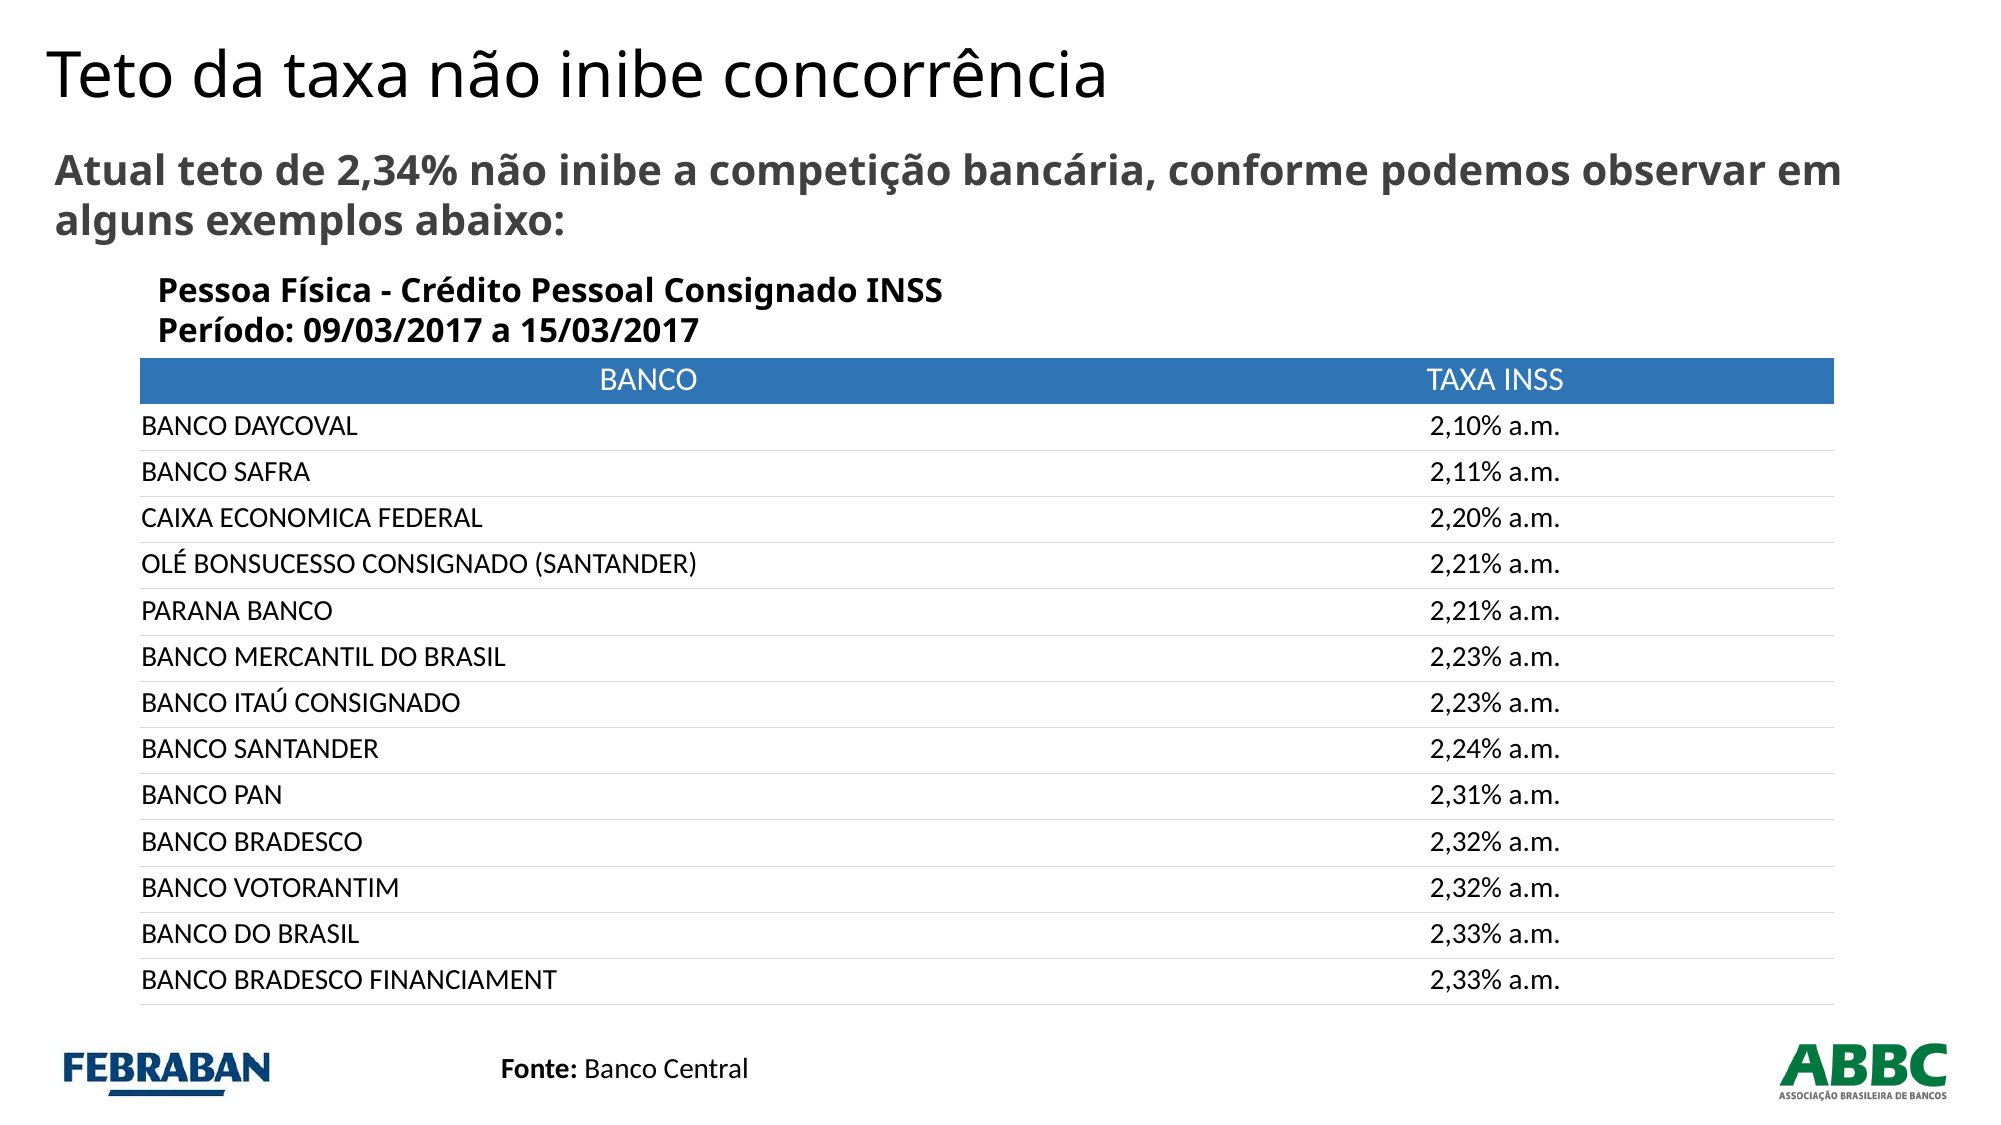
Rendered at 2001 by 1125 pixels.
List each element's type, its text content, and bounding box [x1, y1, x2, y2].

table_cell 2,23% a.m. [1157, 636, 1834, 681]
table_cell BANCO DO BRASIL [140, 913, 1157, 958]
picture [56, 1042, 273, 1101]
table_cell 2,20% a.m. [1157, 497, 1834, 542]
table_cell 2,33% a.m. [1157, 913, 1834, 958]
text_box Teto da taxa não inibe concorrência [31, 26, 1834, 118]
table_cell 2,33% a.m. [1157, 959, 1834, 1004]
table_cell BANCO ITAÚ CONSIGNADO [140, 682, 1157, 727]
table_cell BANCO PAN [140, 774, 1157, 819]
table_cell BANCO SANTANDER [140, 728, 1157, 773]
table_cell BANCO BRADESCO FINANCIAMENT [140, 959, 1157, 1004]
table_cell 2,10% a.m. [1157, 404, 1834, 450]
text_box Atual teto de 2,34% não inibe a competição bancária, conforme podemos observar em alguns exemplos abaixo: [39, 136, 1947, 252]
table_cell BANCO MERCANTIL DO BRASIL [140, 636, 1157, 681]
table_cell BANCO SAFRA [140, 451, 1157, 496]
table_cell CAIXA ECONOMICA FEDERAL [140, 497, 1157, 542]
table_cell 2,31% a.m. [1157, 774, 1834, 819]
table_cell 2,21% a.m. [1157, 543, 1834, 588]
table_cell BANCO BRADESCO [140, 820, 1157, 866]
text_box Fonte: Banco Central [486, 1041, 1274, 1092]
table_header BANCO [140, 358, 1157, 404]
text_box Pessoa Física - Crédito Pessoal Consignado INSS Período: 09/03/2017 a 15/03/2017 [142, 262, 1223, 357]
table_cell BANCO DAYCOVAL [140, 404, 1157, 450]
table_cell 2,32% a.m. [1157, 820, 1834, 866]
table_cell BANCO VOTORANTIM [140, 867, 1157, 912]
table_cell OLÉ BONSUCESSO CONSIGNADO (SANTANDER) [140, 543, 1157, 588]
picture [1779, 1042, 1947, 1101]
table_cell 2,23% a.m. [1157, 682, 1834, 727]
table_header TAXA INSS [1157, 358, 1834, 404]
table_cell 2,11% a.m. [1157, 451, 1834, 496]
table_cell 2,32% a.m. [1157, 867, 1834, 912]
table_cell 2,24% a.m. [1157, 728, 1834, 773]
table_cell 2,21% a.m. [1157, 589, 1834, 635]
table_cell PARANA BANCO [140, 589, 1157, 635]
